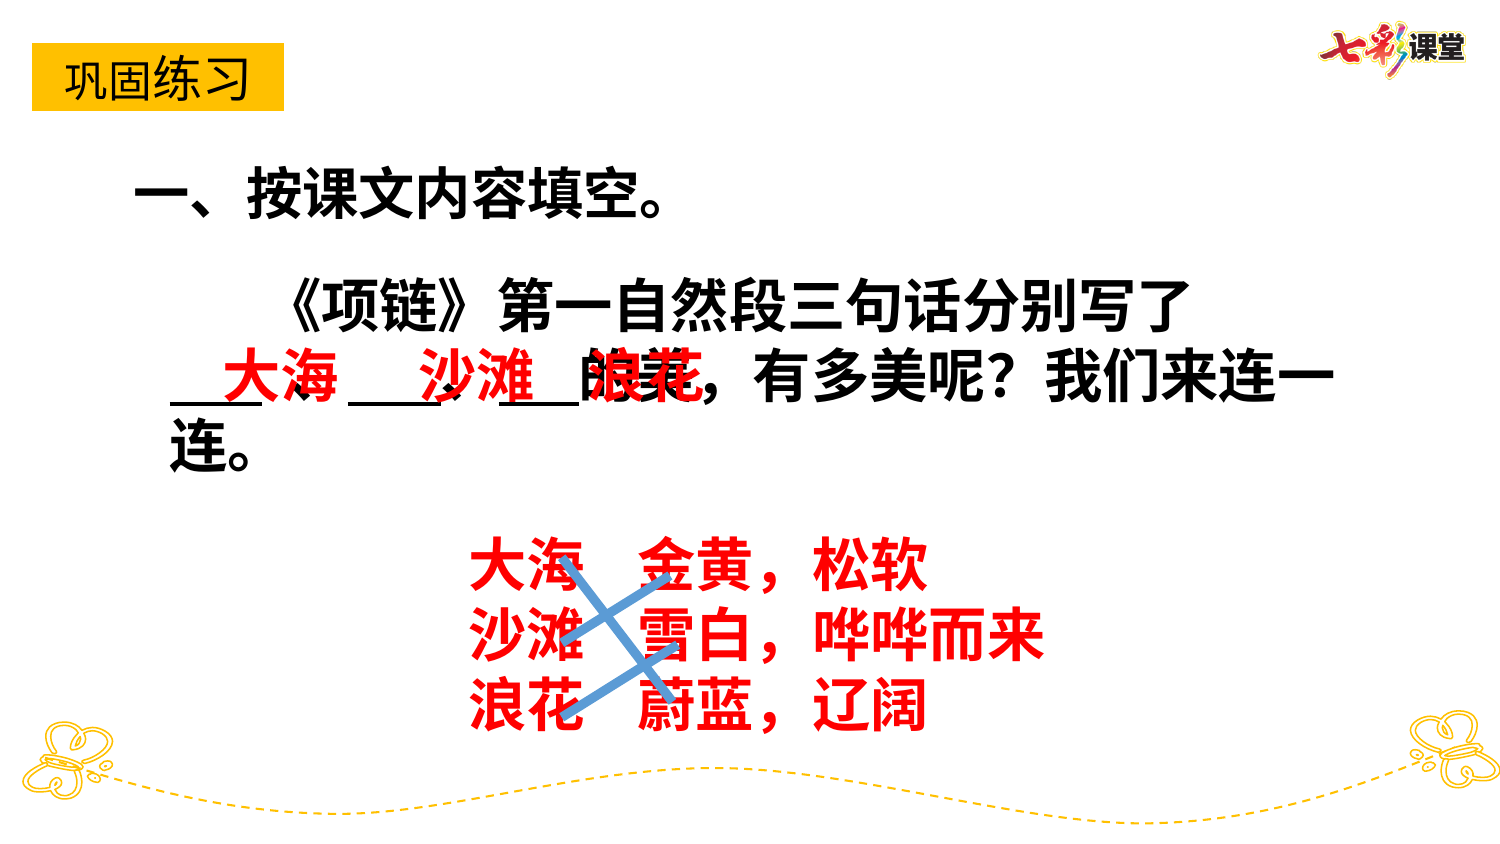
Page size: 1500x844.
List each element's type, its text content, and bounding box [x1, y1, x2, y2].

text_box 巩固练习 [29, 40, 287, 114]
text_box 大海 沙滩 浪花 [207, 331, 958, 417]
text_box 大海 金黄，松软 沙滩 雪白，哗哗而来 浪花 蔚蓝，辽阔 [456, 522, 1057, 745]
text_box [561, 644, 678, 718]
picture [1316, 20, 1468, 80]
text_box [561, 557, 673, 644]
text_box 一、按课文内容填空。 [116, 146, 1383, 238]
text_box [561, 575, 670, 643]
text_box 《项链》第一自然段三句话分别写了 、 、 的美，有多美呢？我们来连一连。 [158, 263, 1356, 486]
